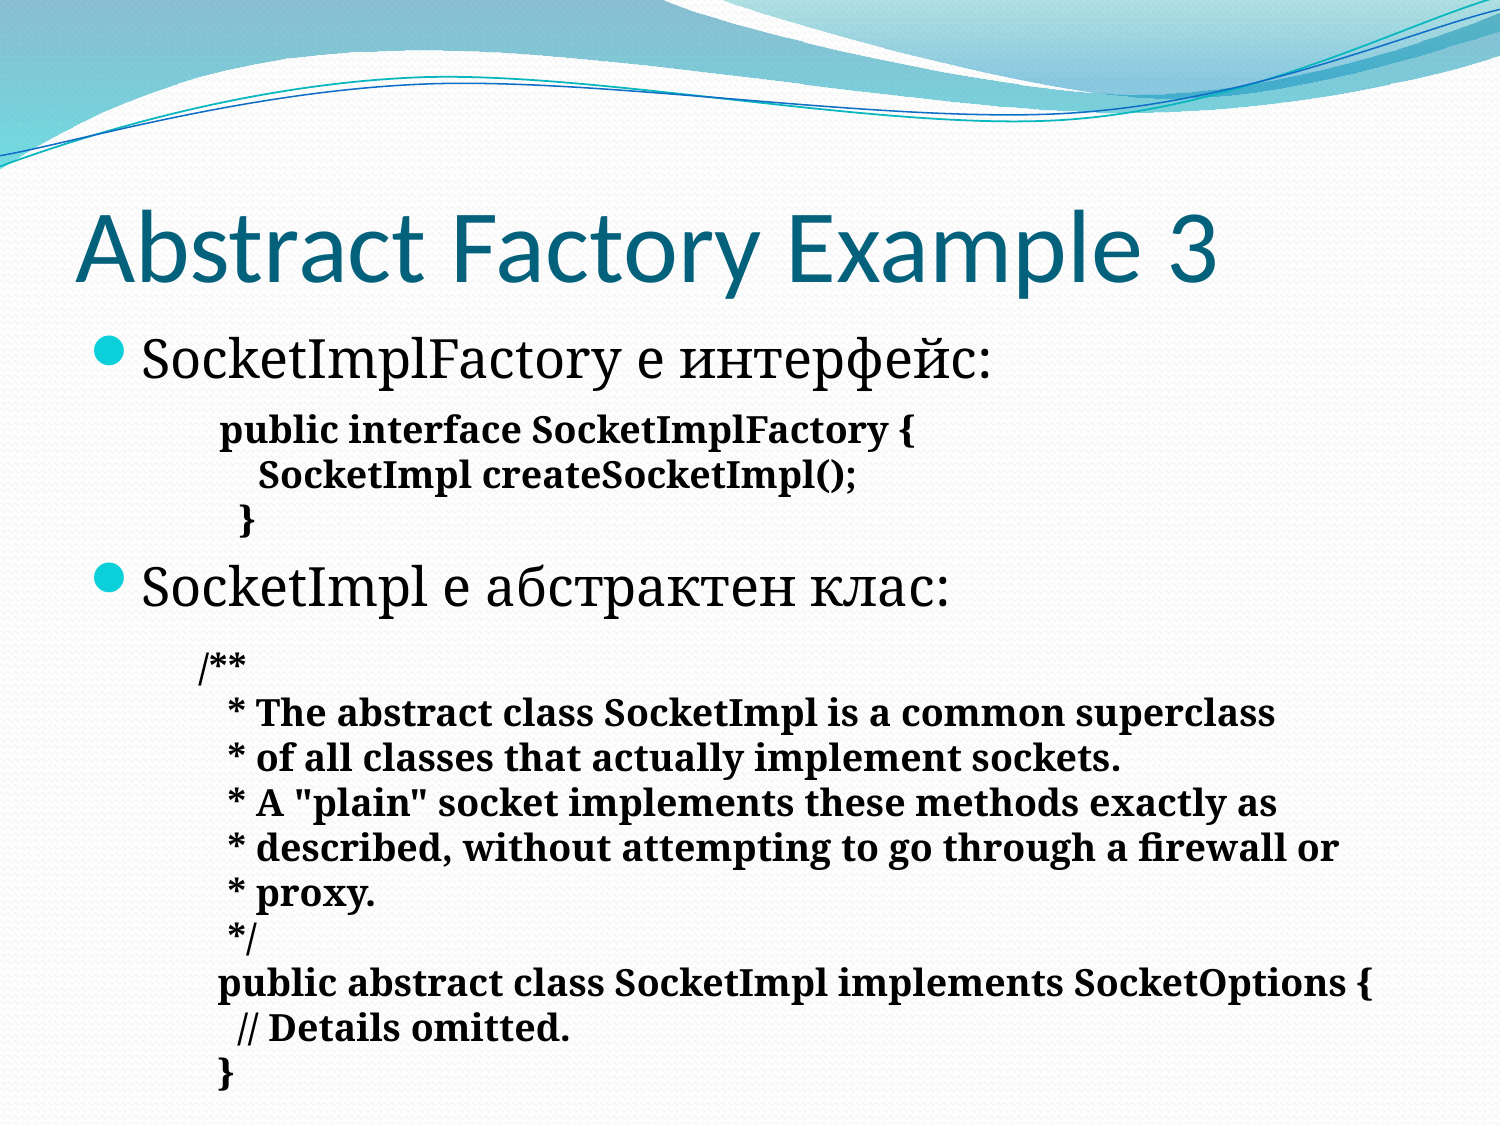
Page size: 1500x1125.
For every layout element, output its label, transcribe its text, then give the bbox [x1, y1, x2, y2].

list SocketImplFactory е интерфейс: SocketImpl е абстрактен клас: [75, 317, 1425, 1038]
text_box /** * The abstract class SocketImpl is a common superclass * of all classes that actually implement sockets. * A "plain" socket implements these methods exactly as * described, without attempting to go through a firewall or * proxy. */ public abstract class SocketImpl implements SocketOptions { // Details omitted. } [173, 636, 1391, 1101]
text_box public interface SocketImplFactory { SocketImpl createSocketImpl(); } [194, 399, 945, 549]
title Abstract Factory Example 3 [75, 115, 1425, 303]
